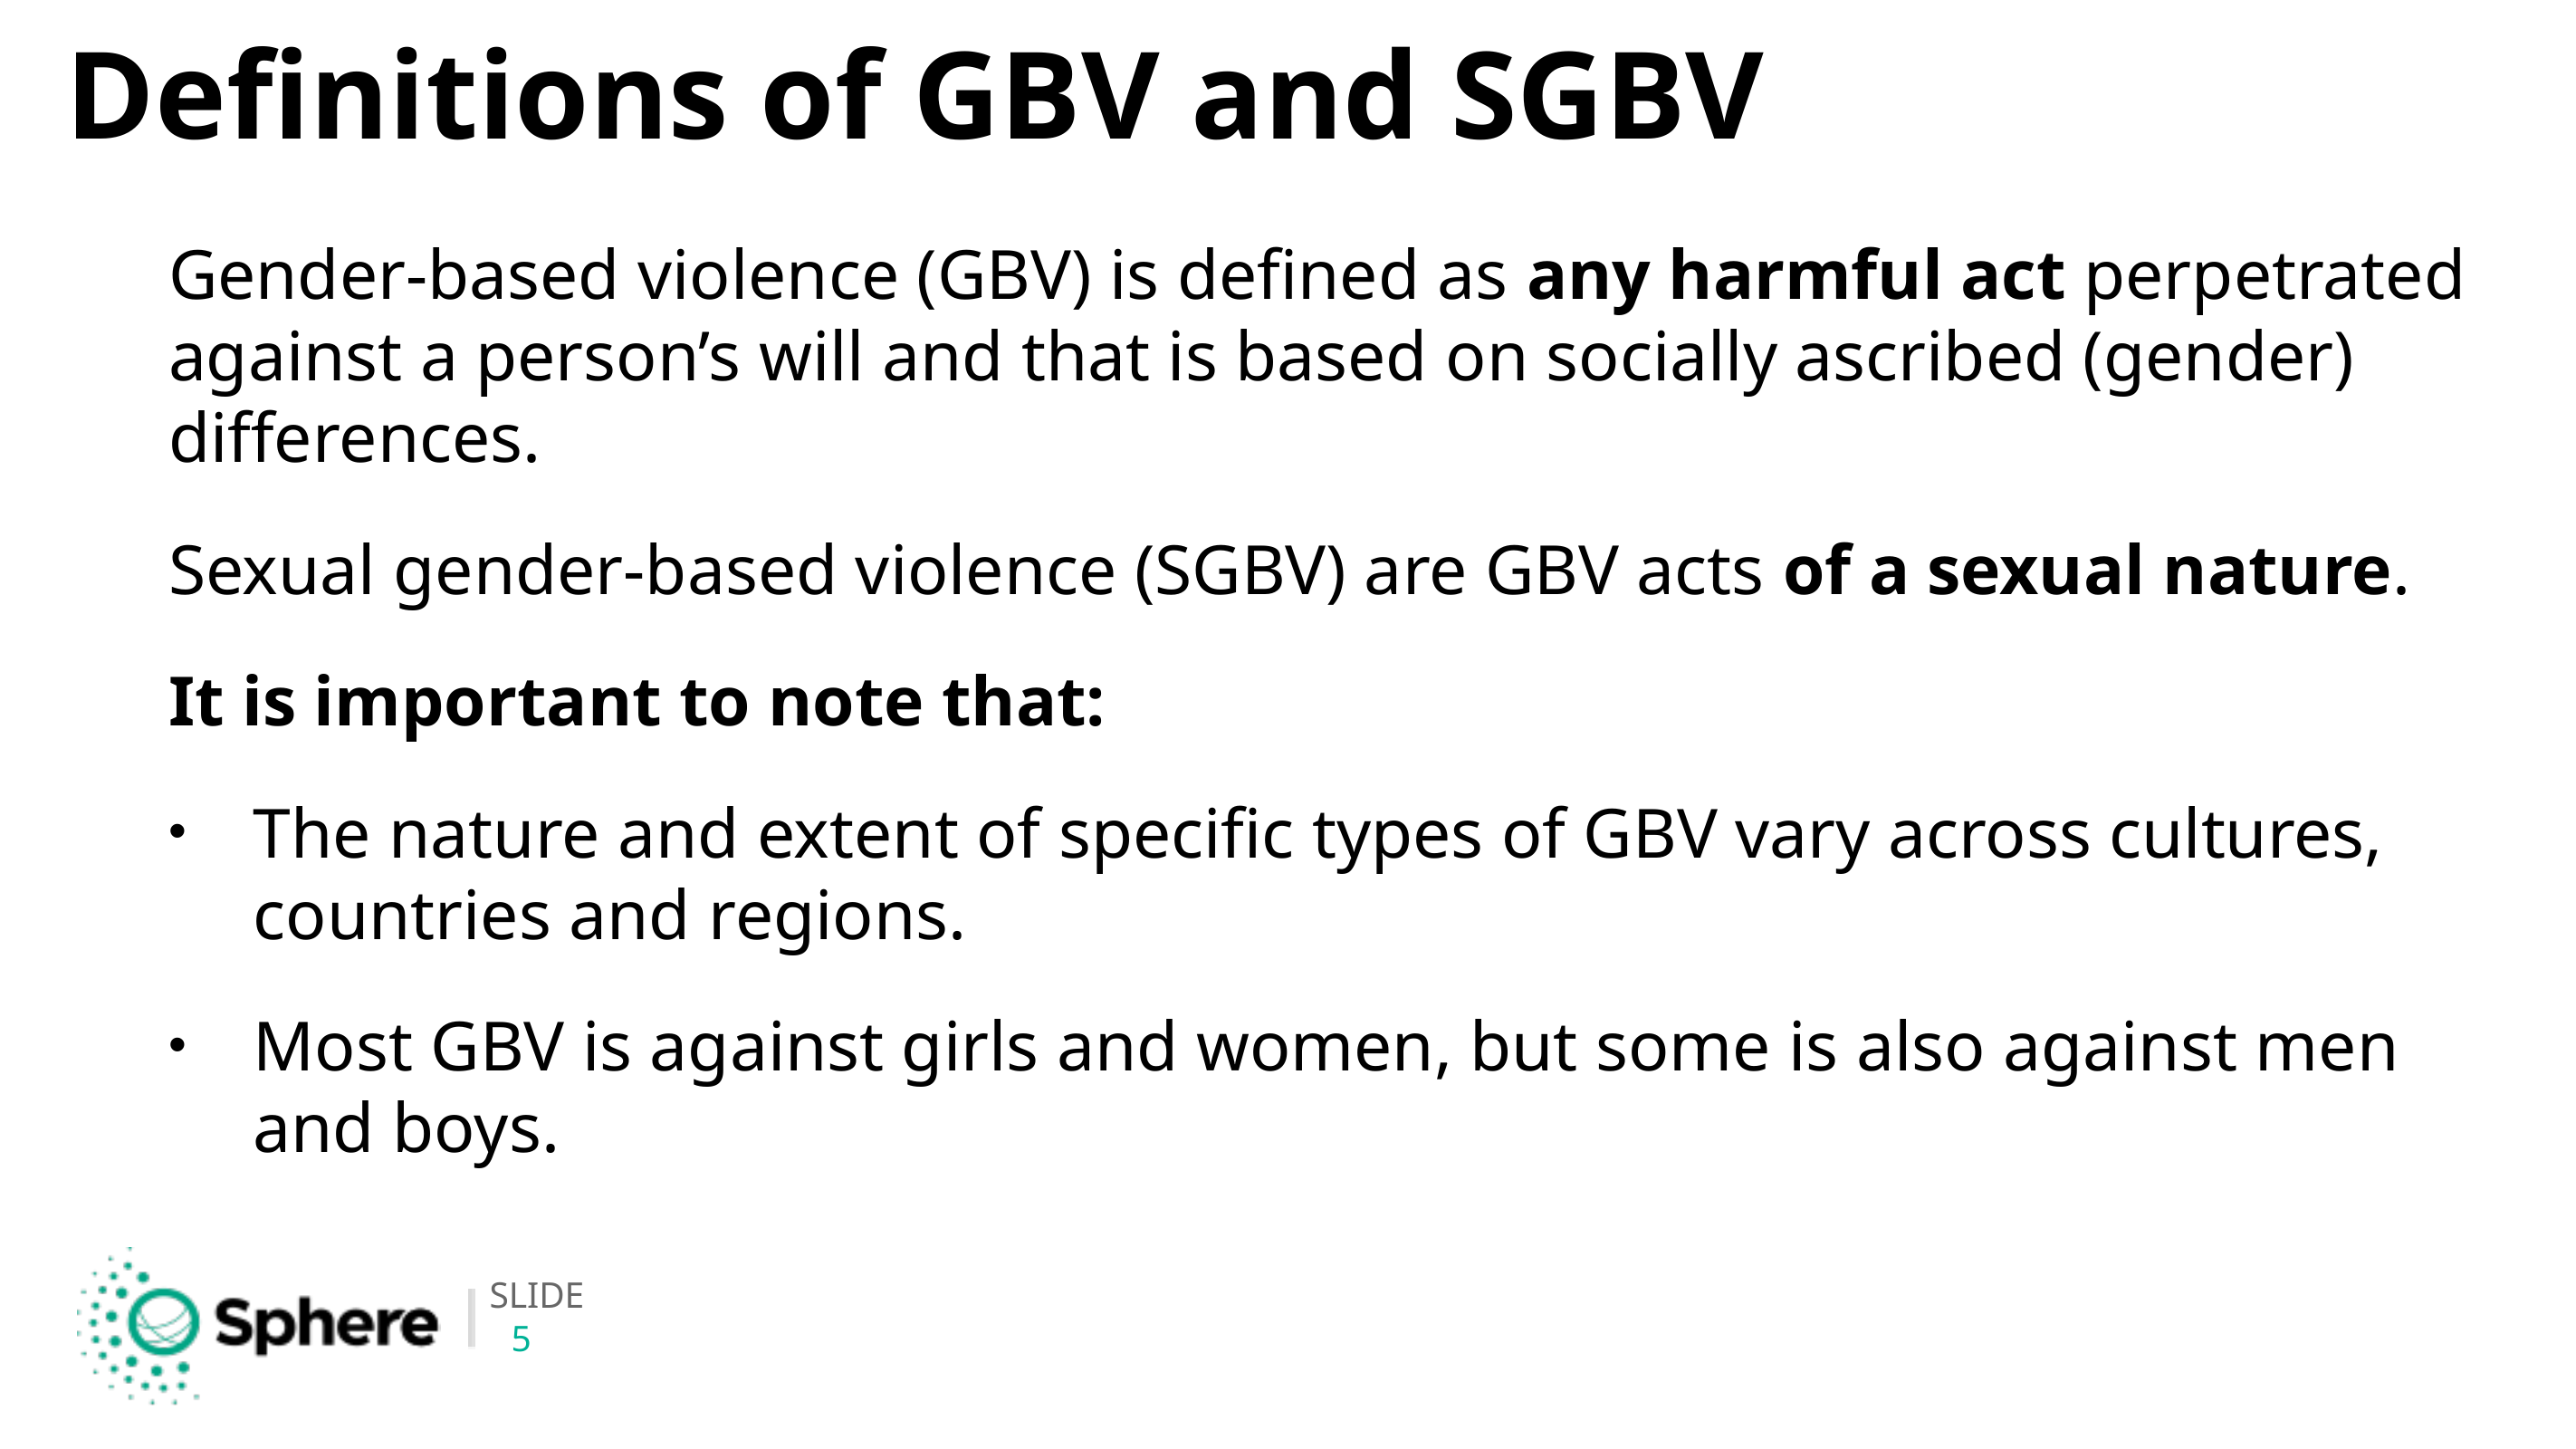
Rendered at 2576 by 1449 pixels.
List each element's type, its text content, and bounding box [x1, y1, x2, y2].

slide_number 5 [503, 1308, 563, 1367]
list Gender-based violence (GBV) is defined as any harmful act perpetrated against a person’s will and that is based on socially ascribed (gender) differences. Sexual gender-based violence (SGBV) are GBV acts of a sexual nature. It is important to note that: The nature and extent of specific types of GBV vary across cultures, countries and regions. Most GBV is against girls and women, but some is also against men and boys. [160, 223, 2477, 1265]
picture [77, 1247, 441, 1407]
title Definitions of GBV and SGBV [57, 10, 2375, 179]
picture [468, 1289, 479, 1349]
